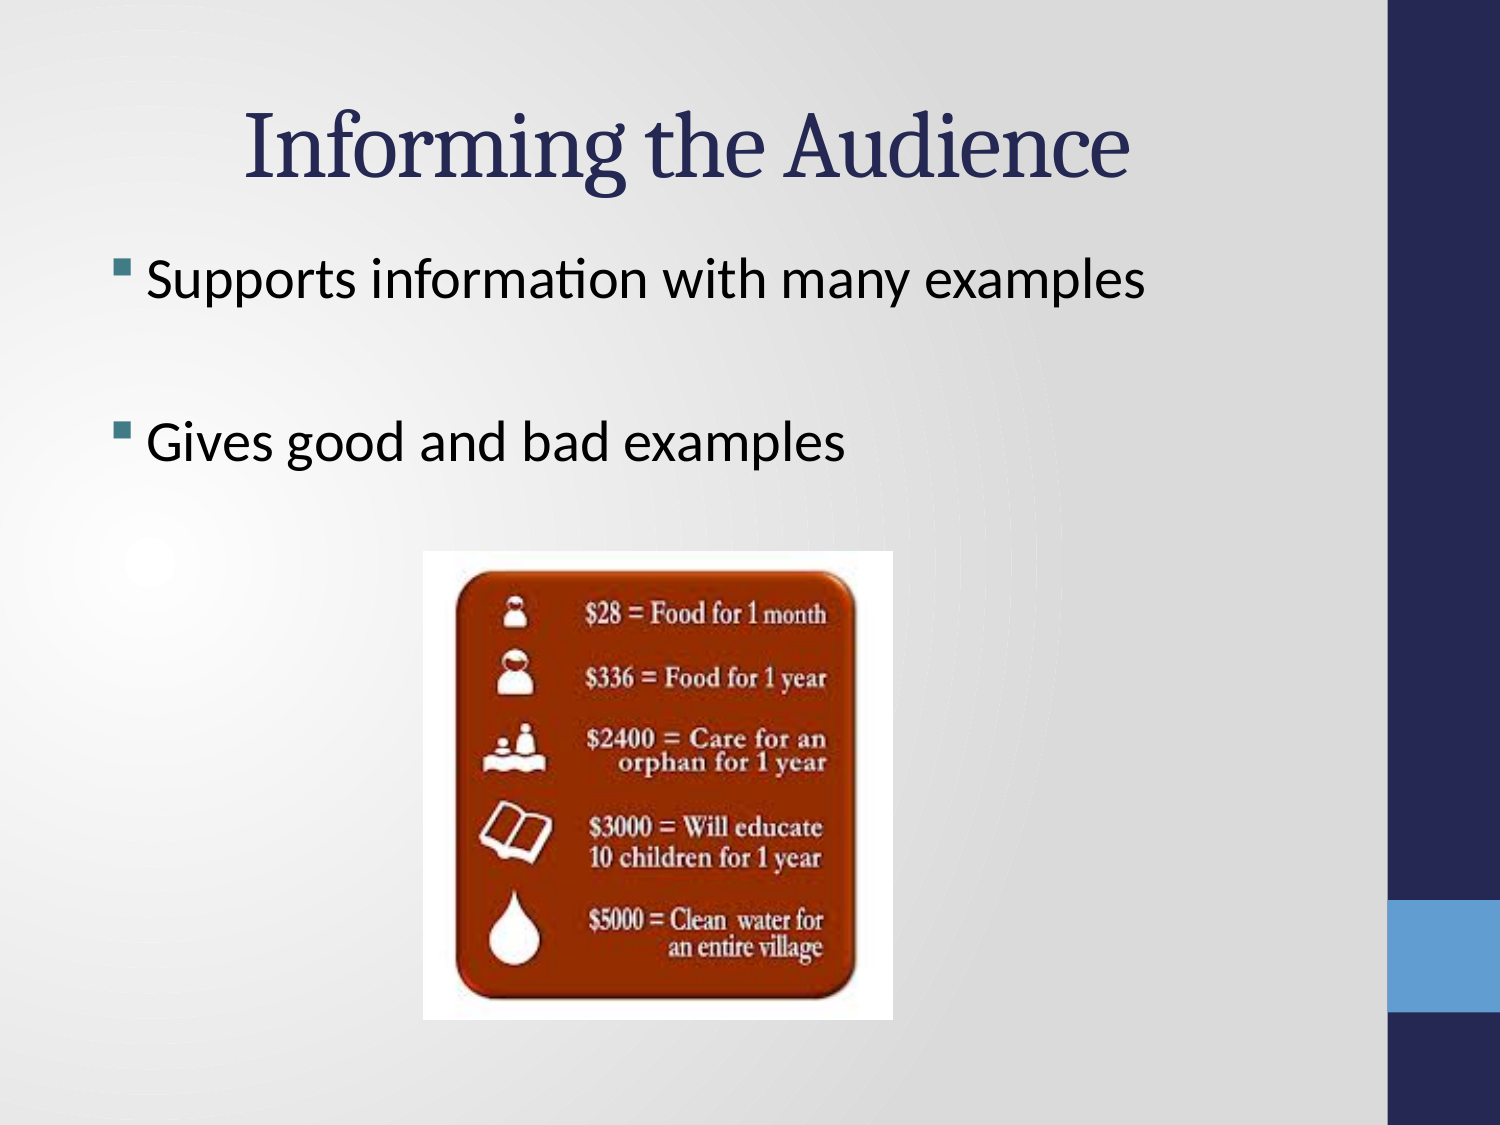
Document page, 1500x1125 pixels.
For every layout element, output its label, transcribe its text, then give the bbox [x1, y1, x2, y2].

picture [423, 550, 893, 1021]
list Supports information with many examples Gives good and bad examples [75, 232, 1325, 1021]
title Informing the Audience [75, 45, 1325, 232]
